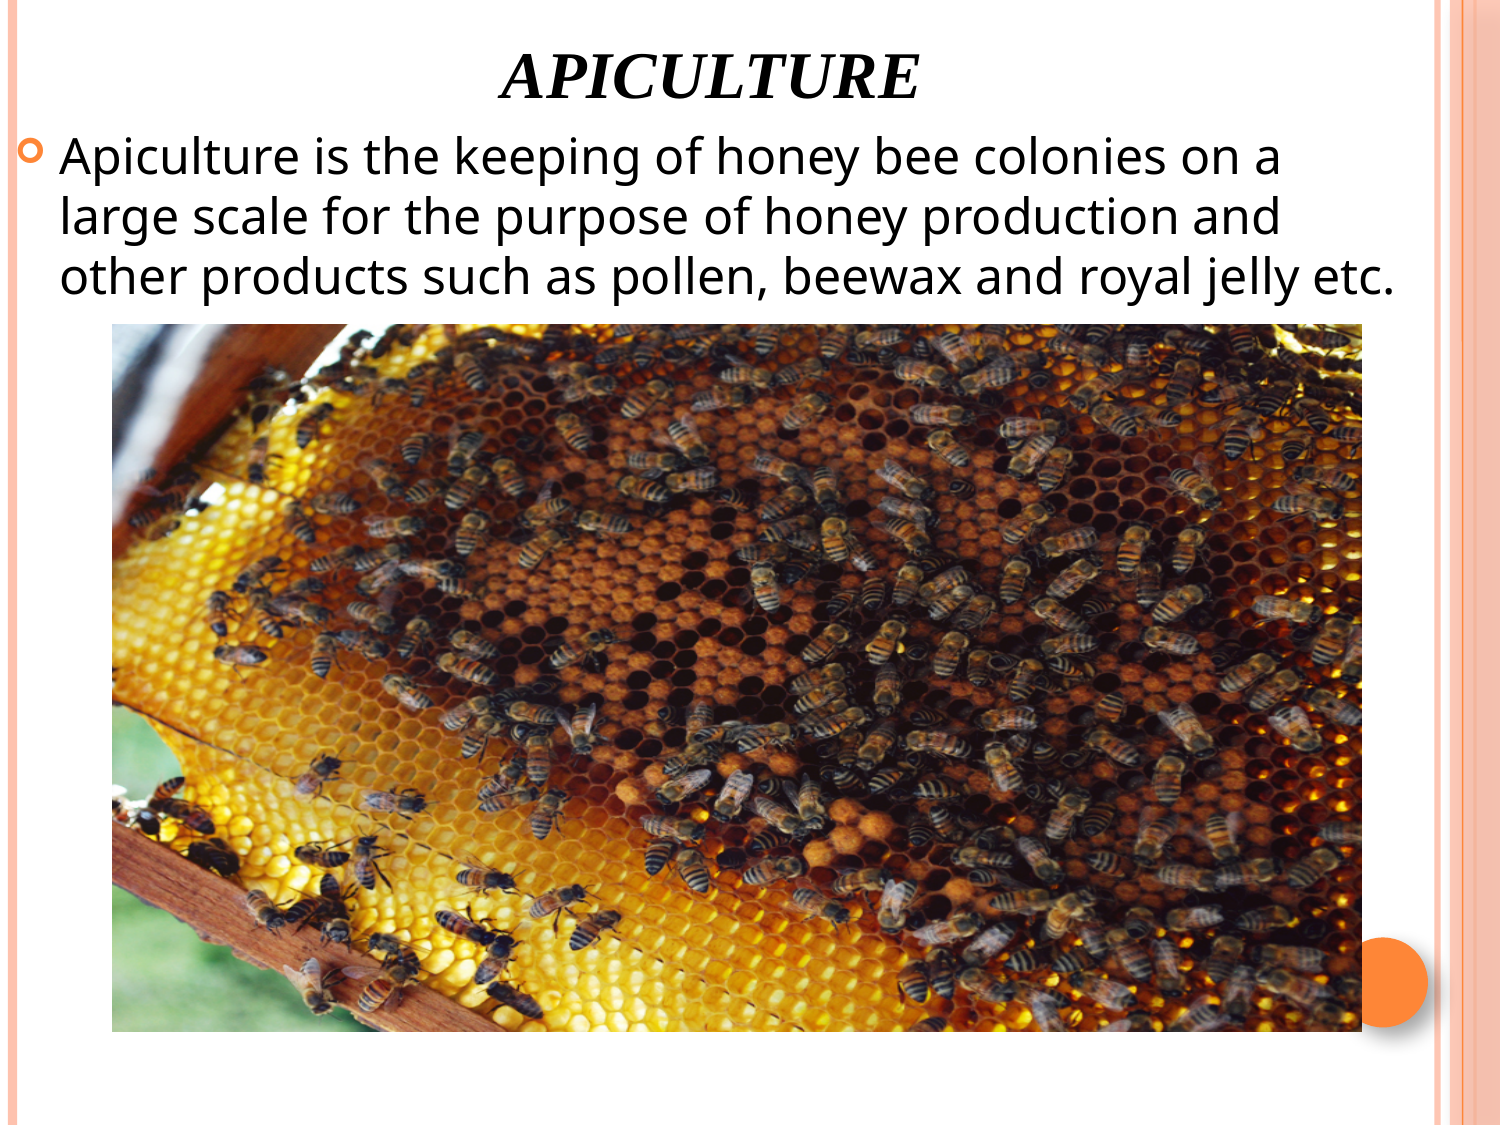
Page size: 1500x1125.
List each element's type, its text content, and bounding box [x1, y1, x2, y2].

list APICULTURE Apiculture is the keeping of honey bee colonies on a large scale for the purpose of honey production and other products such as pollen, beewax and royal jelly etc. [0, 24, 1425, 1062]
picture [112, 324, 1363, 1033]
